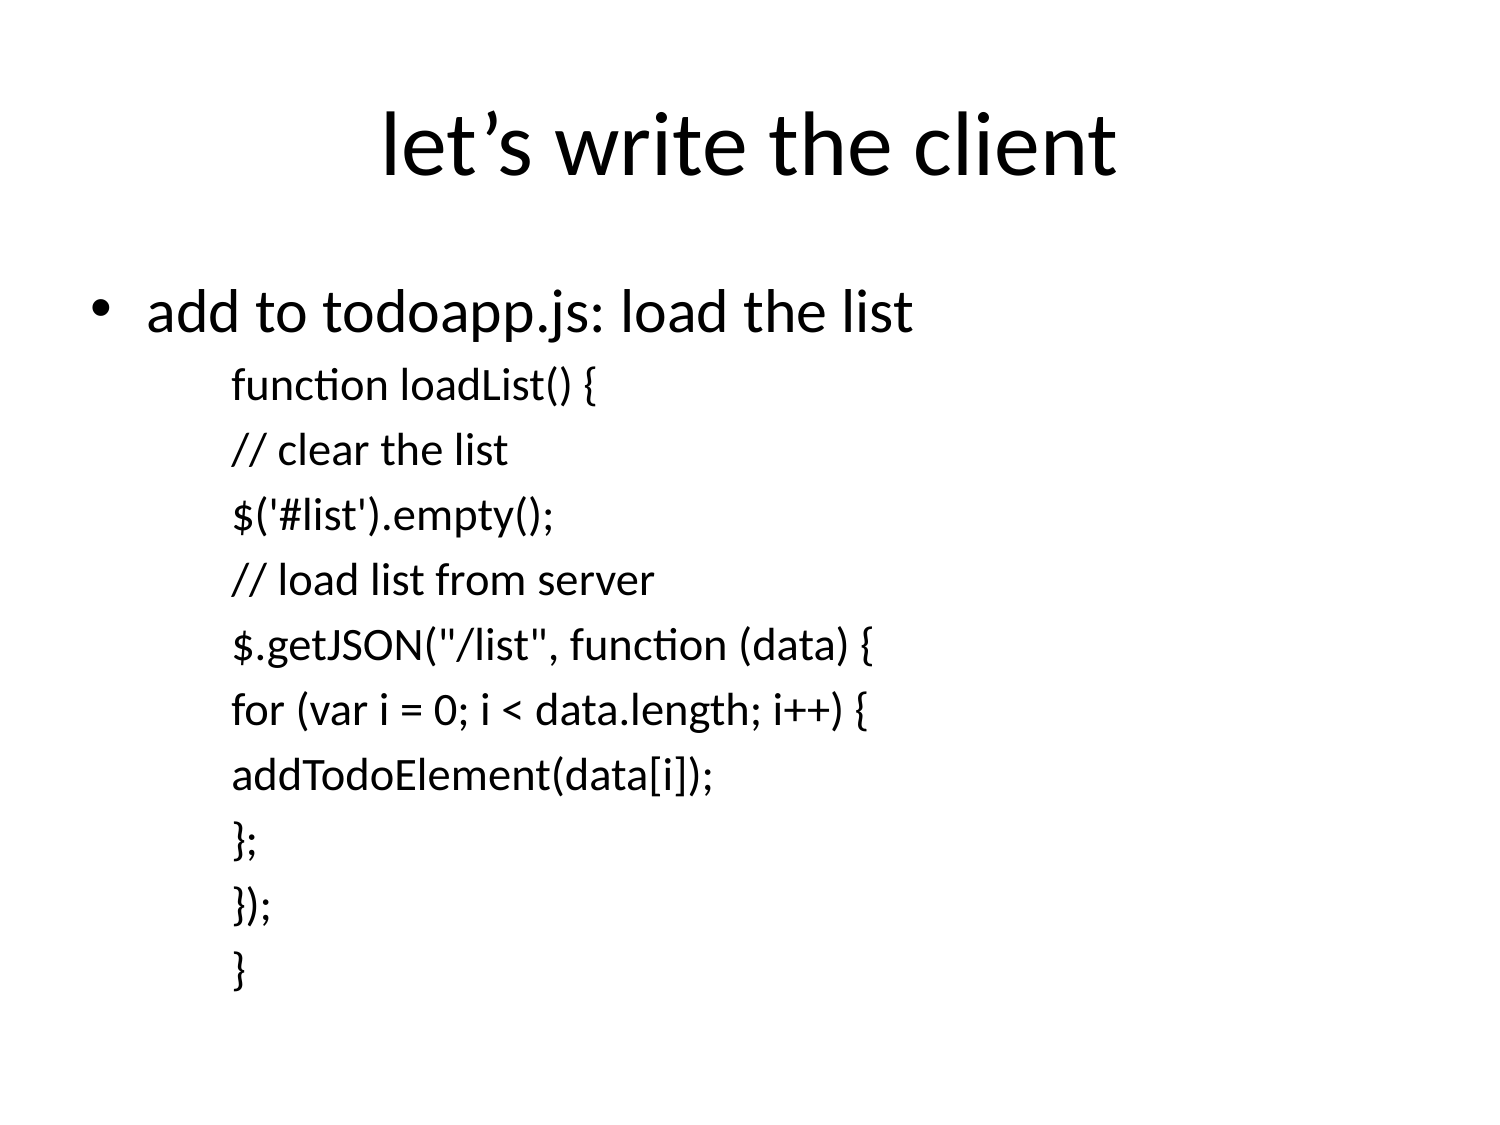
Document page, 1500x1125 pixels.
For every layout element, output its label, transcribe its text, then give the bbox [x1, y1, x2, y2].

title let’s write the client [75, 45, 1425, 233]
list add to todoapp.js: load the list function loadList() { // clear the list $('#list').empty(); // load list from server $.getJSON("/list", function (data) { for (var i = 0; i < data.length; i++) { addTodoElement(data[i]); }; }); } [75, 262, 1425, 1005]
